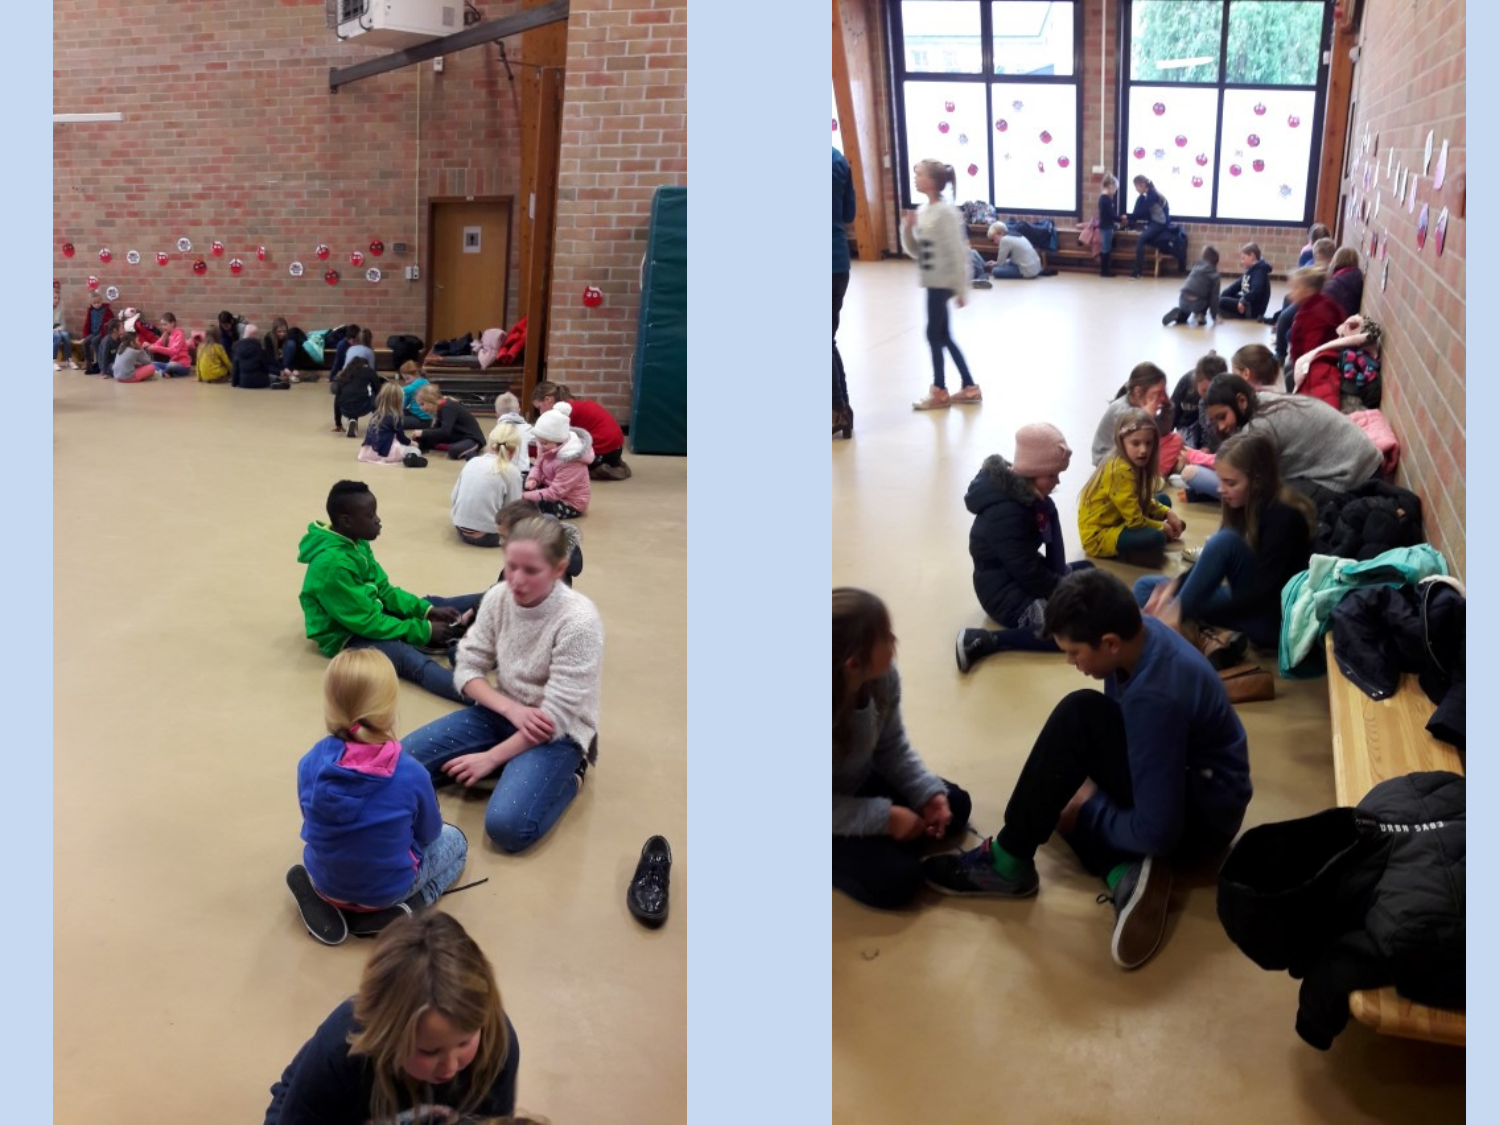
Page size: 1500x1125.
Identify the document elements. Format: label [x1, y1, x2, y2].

picture [832, 0, 1466, 1125]
picture [52, 0, 687, 1125]
